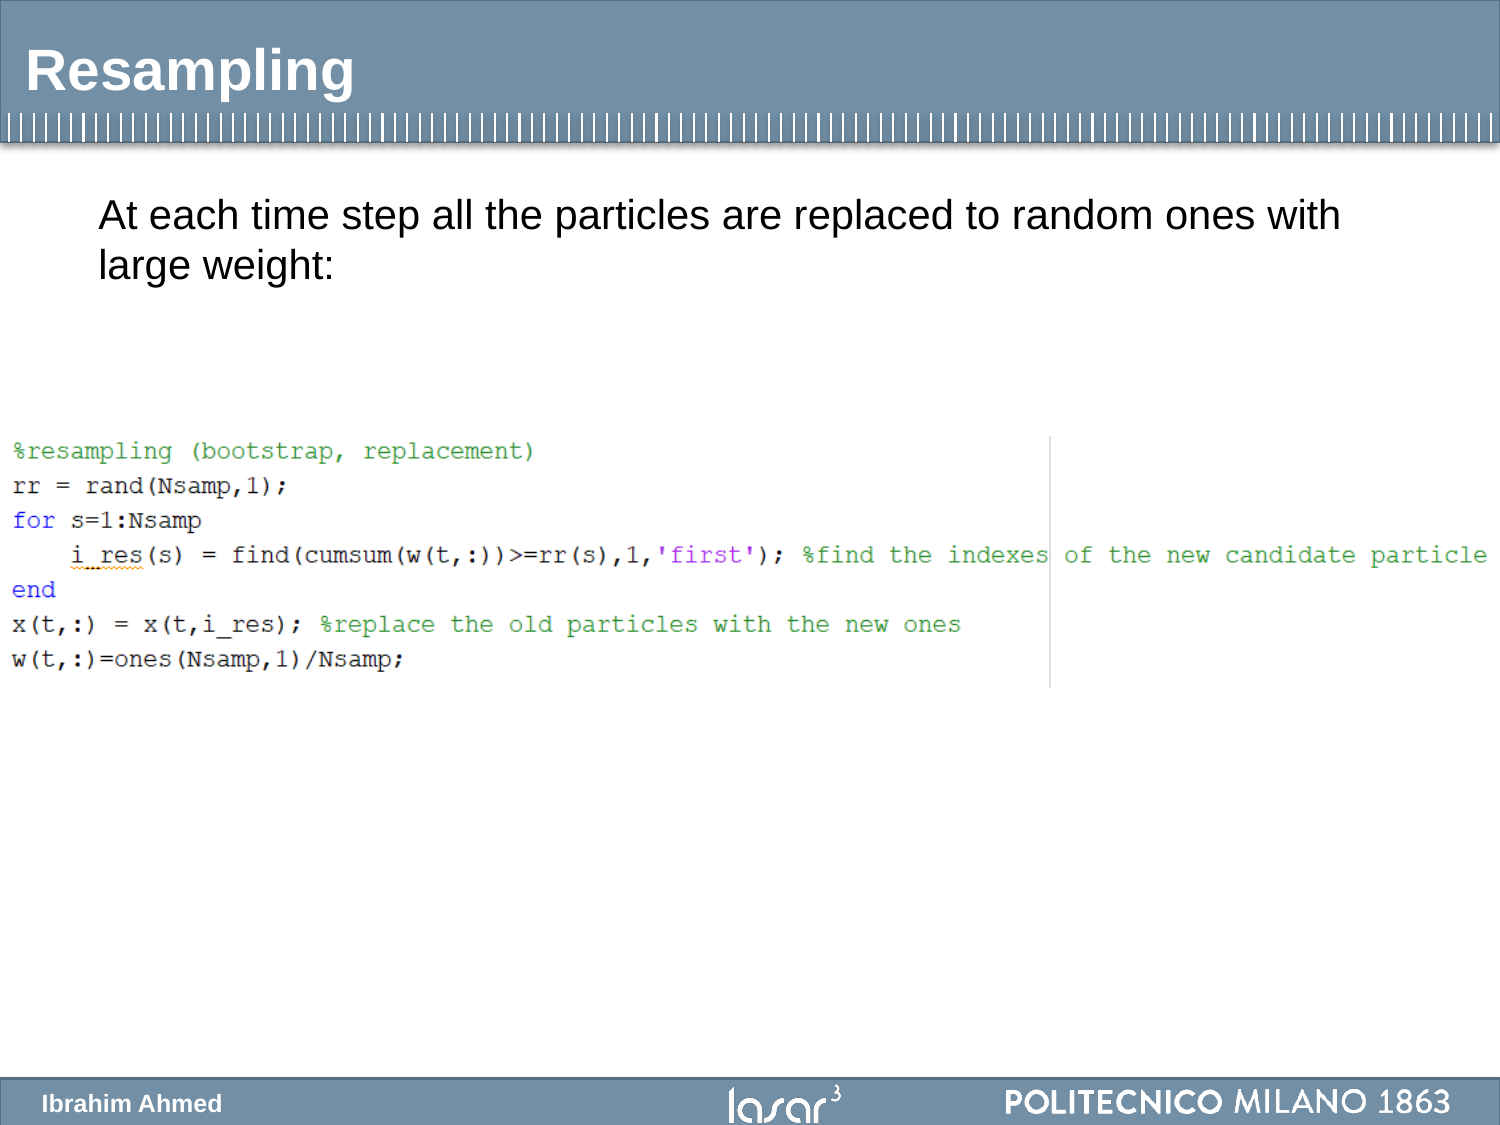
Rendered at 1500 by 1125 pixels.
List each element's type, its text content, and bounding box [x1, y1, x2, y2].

picture [729, 1084, 841, 1123]
picture [0, 436, 1500, 689]
text_box At each time step all the particles are replaced to random ones with large weight: [83, 180, 1434, 429]
picture [0, 1074, 1500, 1125]
title Resampling [25, 0, 1434, 143]
